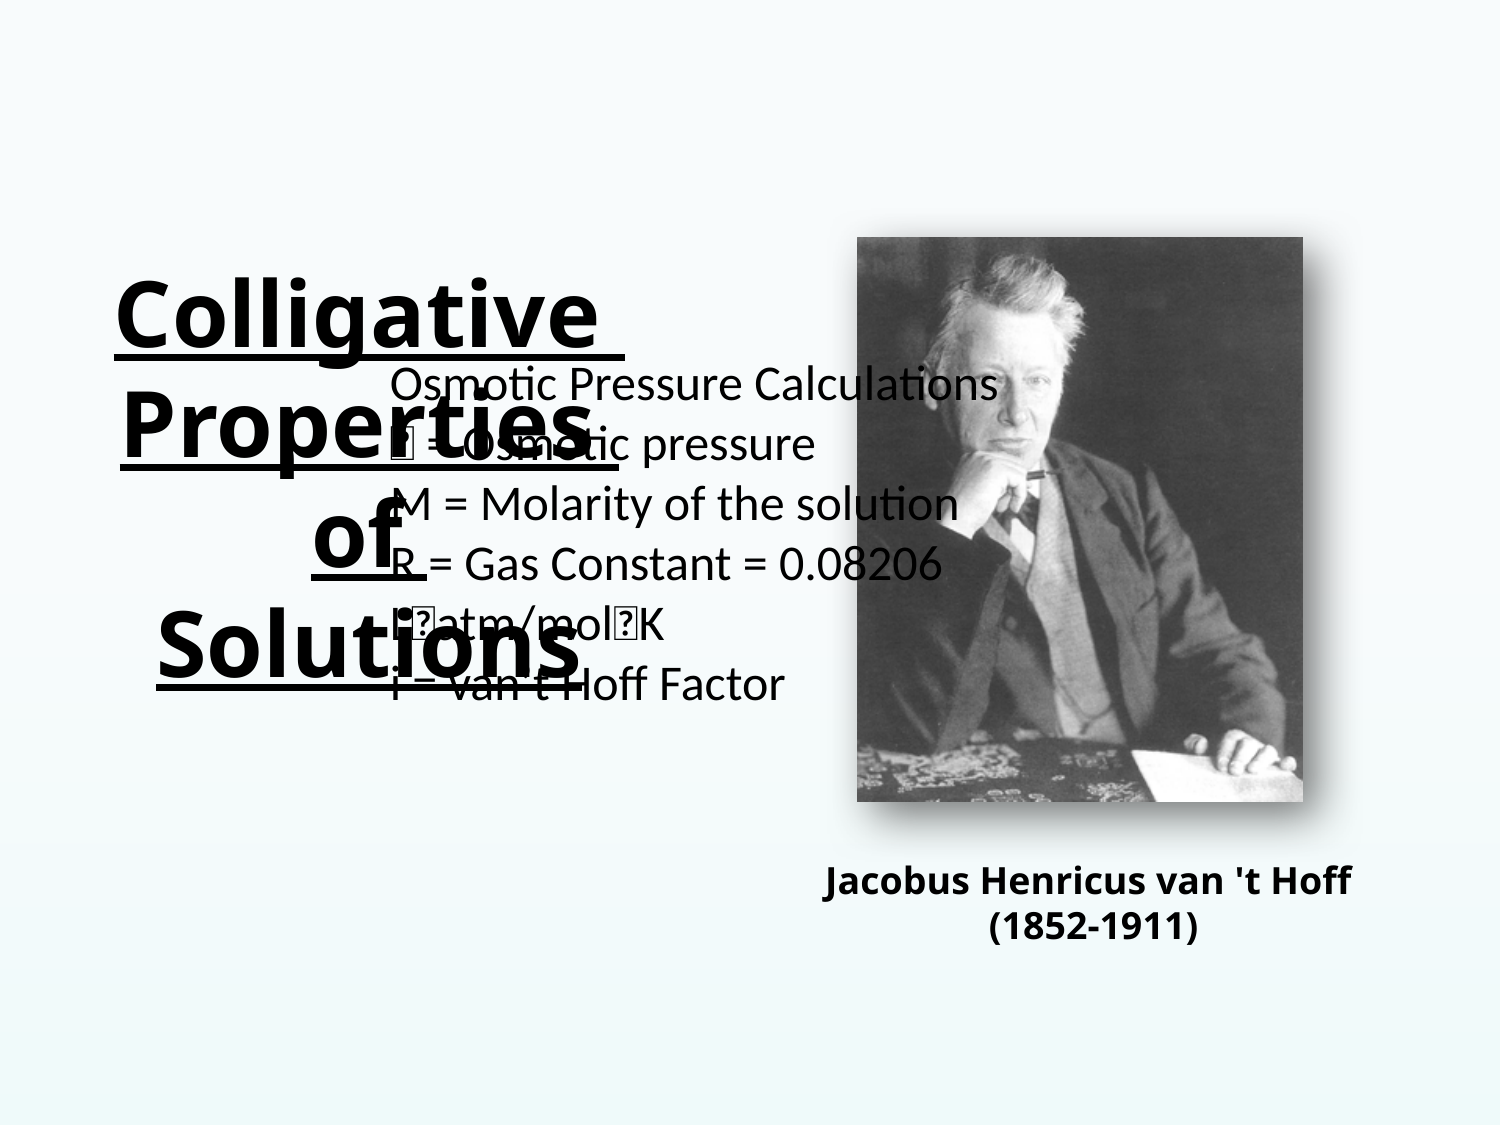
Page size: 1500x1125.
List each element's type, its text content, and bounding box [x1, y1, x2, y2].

title Colligative Properties of Solutions [46, 223, 693, 729]
text_box Osmotic Pressure Calculations  = Osmotic pressure M = Molarity of the solution R = Gas Constant = 0.08206 Latm/molK i = van’t Hoff Factor [374, 342, 852, 778]
picture [857, 237, 1304, 803]
text_box Jacobus Henricus van 't Hoff (1852-1911) [810, 849, 1377, 955]
